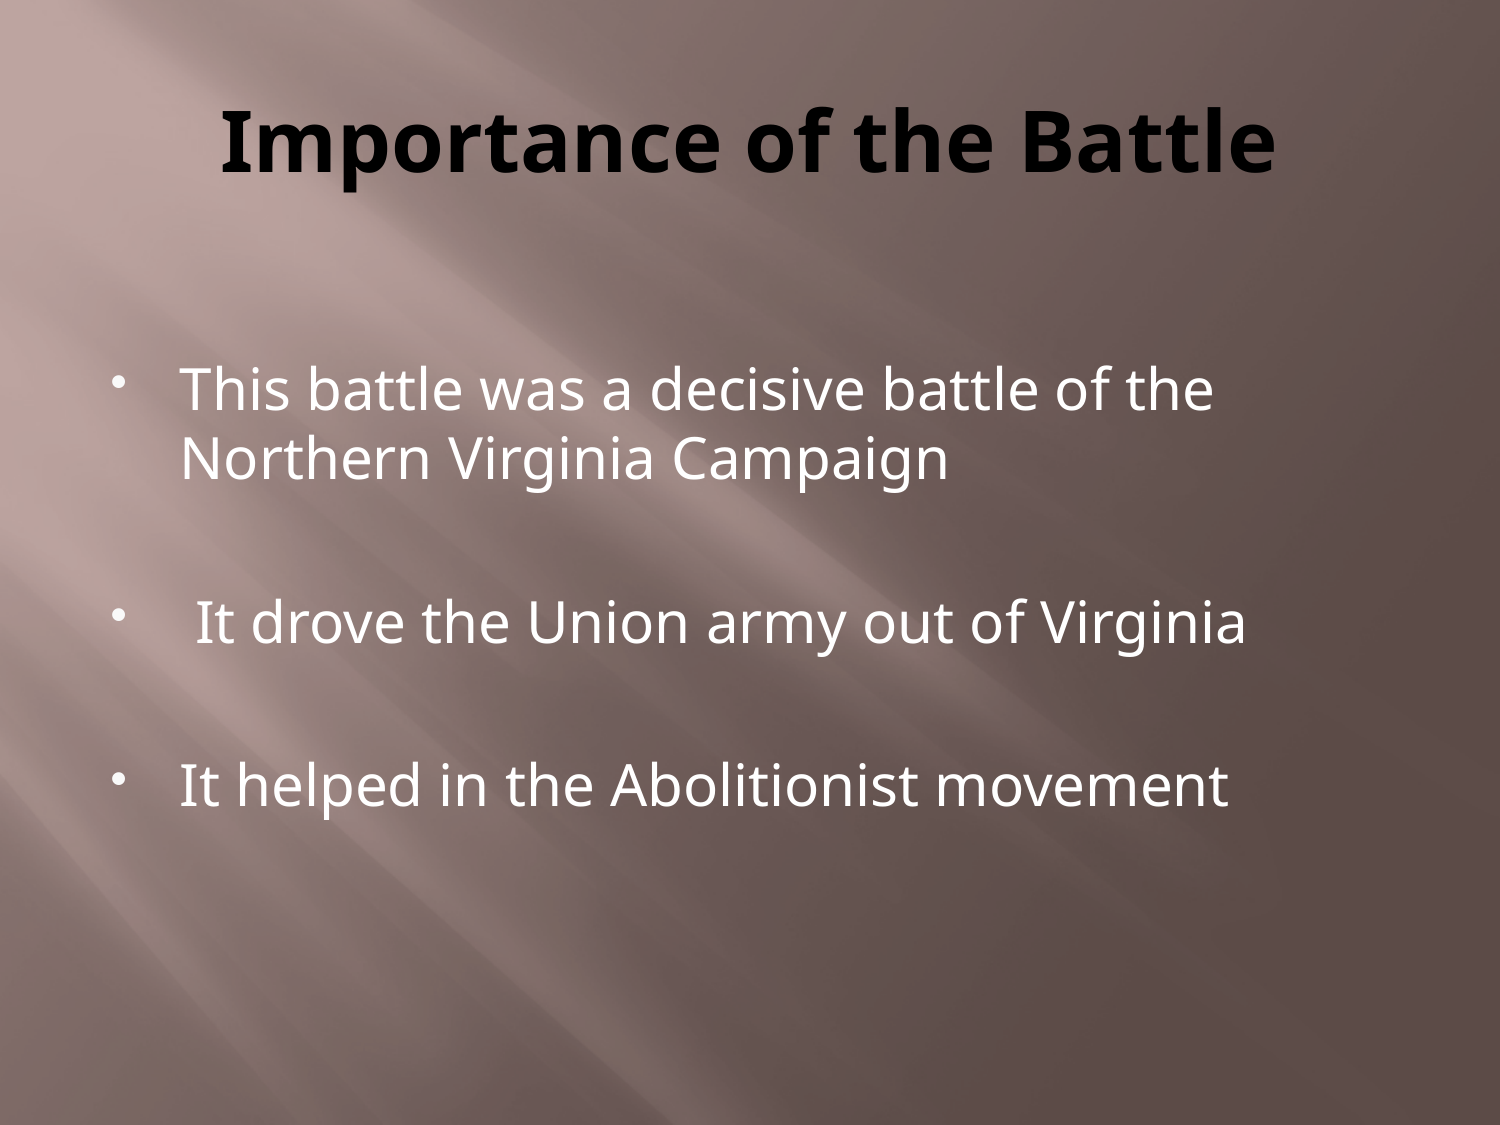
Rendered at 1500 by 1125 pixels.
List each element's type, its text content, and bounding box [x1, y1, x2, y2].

list This battle was a decisive battle of the Northern Virginia Campaign It drove the Union army out of Virginia It helped in the Abolitionist movement [75, 262, 1425, 1035]
title Importance of the Battle [75, 45, 1425, 233]
